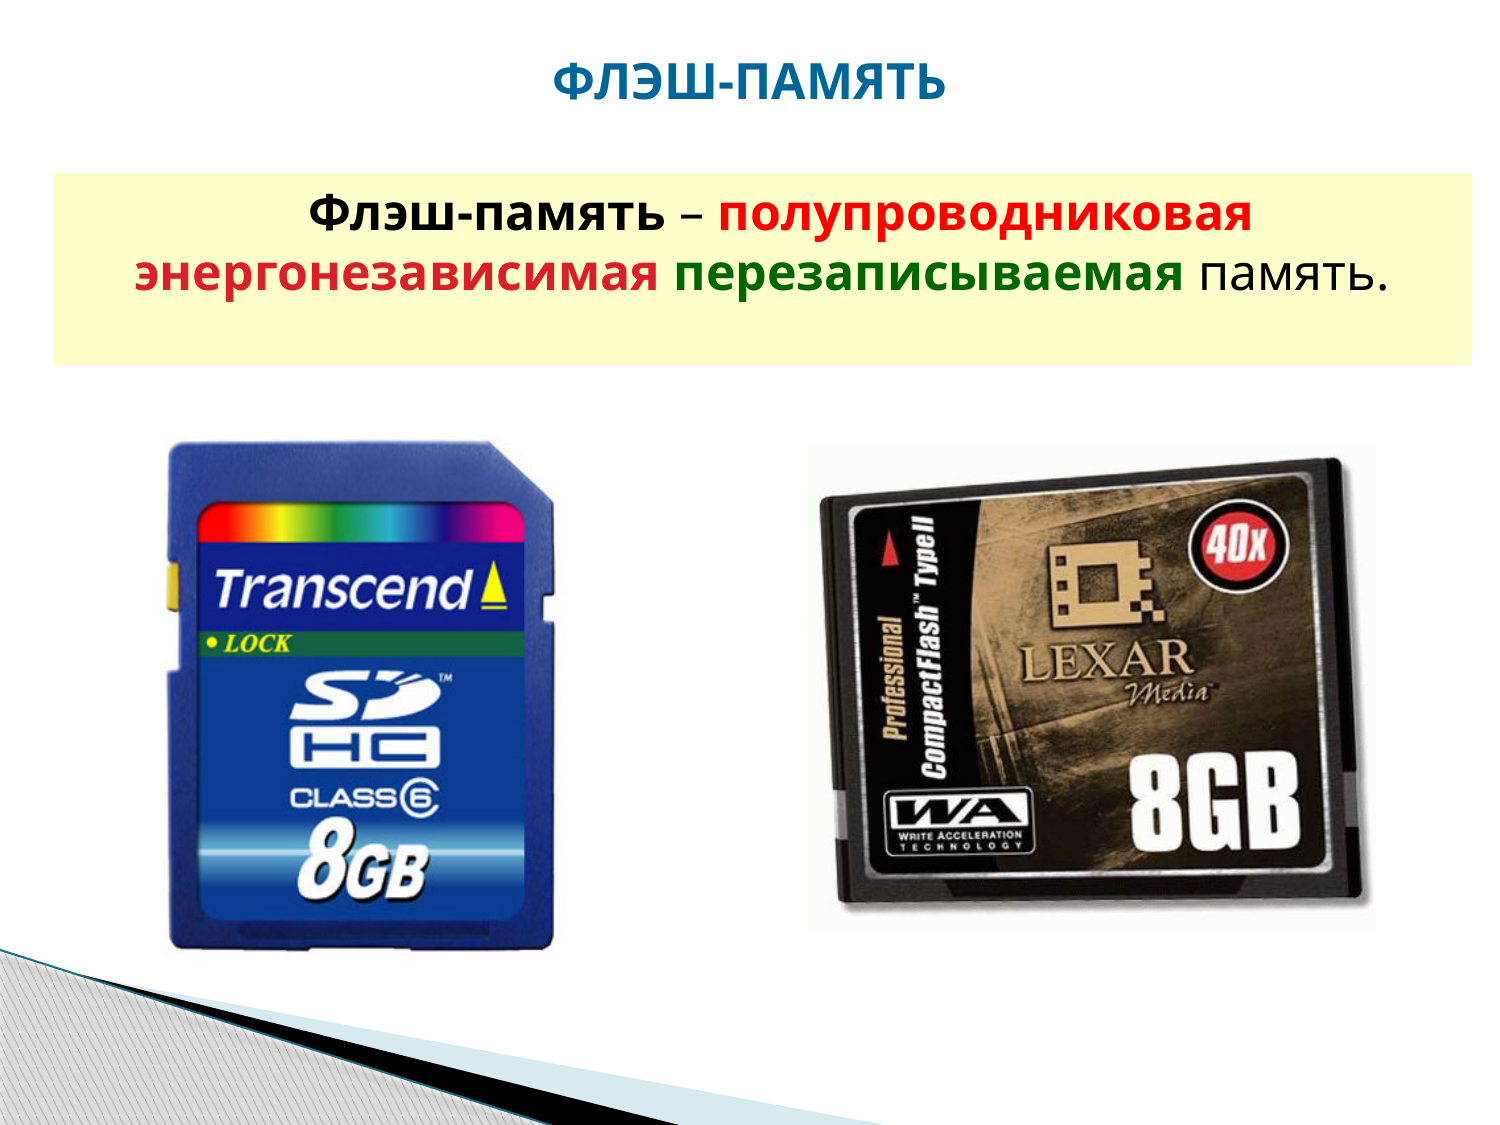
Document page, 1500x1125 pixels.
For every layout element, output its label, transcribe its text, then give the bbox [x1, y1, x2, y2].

picture [808, 443, 1377, 933]
text_box Флэш-память – полупроводниковая энергонезависимая перезаписываемая память. [53, 172, 1471, 365]
text_box ФЛЭШ-ПАМЯТЬ [0, 42, 1500, 118]
picture [153, 432, 569, 962]
